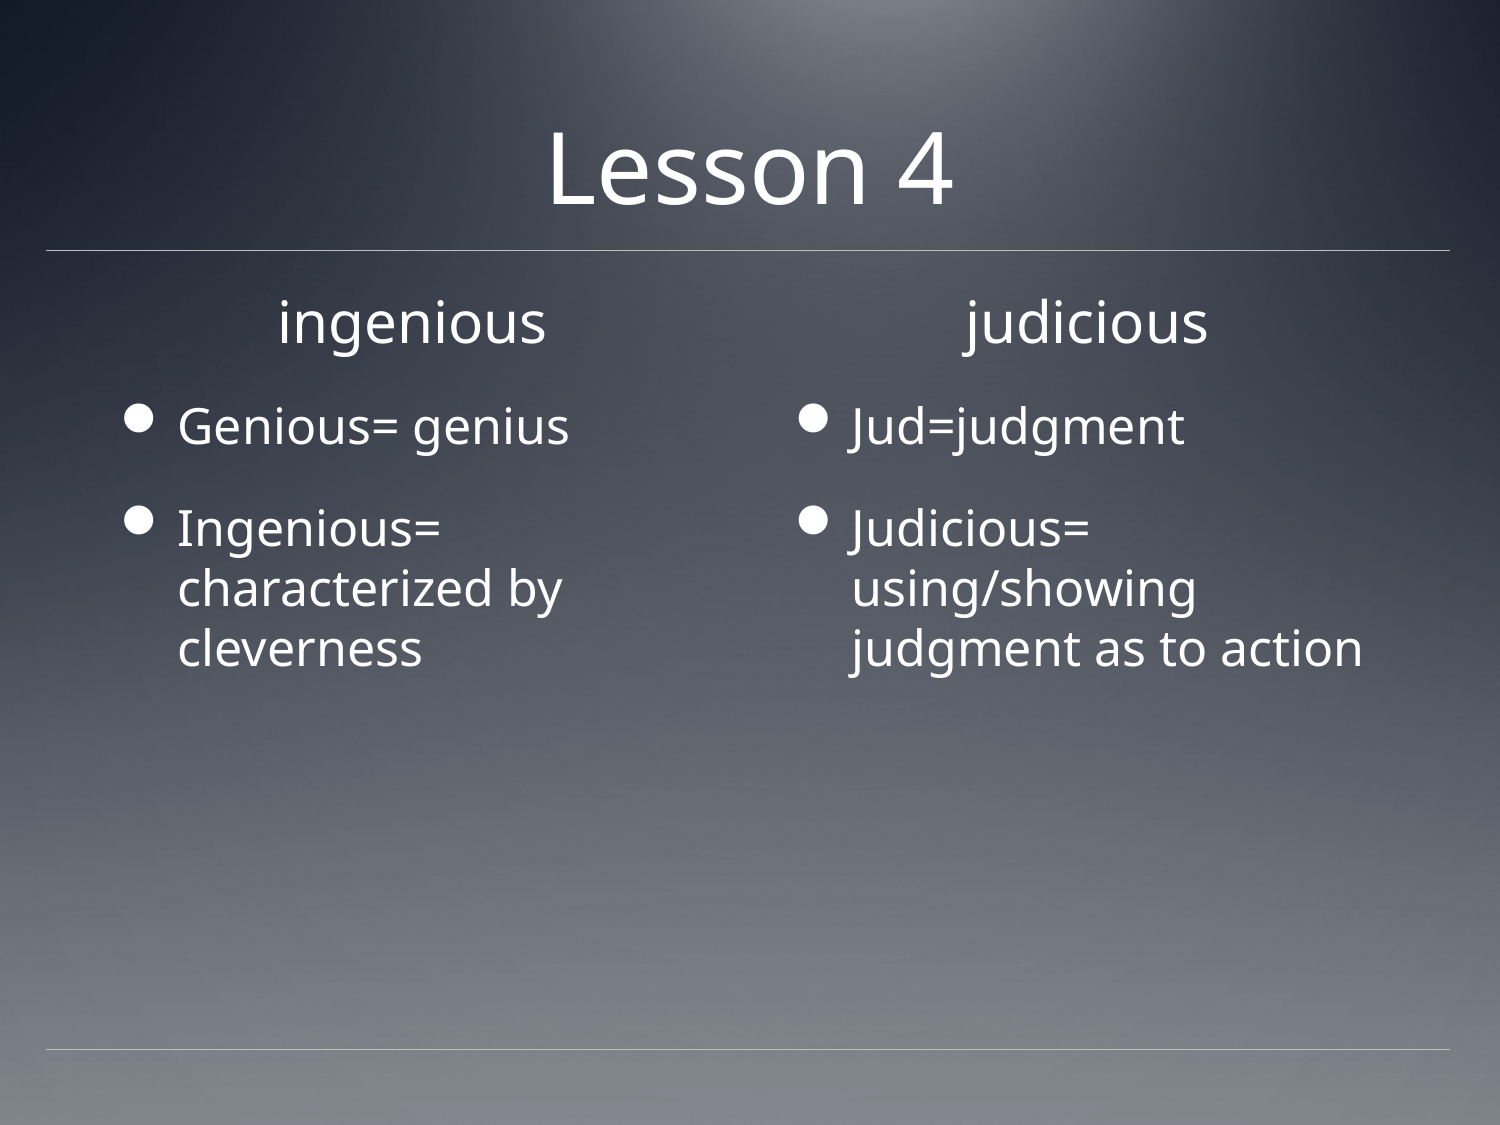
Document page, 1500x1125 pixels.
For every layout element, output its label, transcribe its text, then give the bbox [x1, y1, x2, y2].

list Genious= genius Ingenious= characterized by cleverness [105, 387, 721, 1026]
title Lesson 4 [105, 17, 1394, 233]
list ingenious [105, 251, 721, 387]
list judicious [779, 251, 1395, 387]
list Jud=judgment Judicious= using/showing judgment as to action [779, 387, 1395, 1026]
